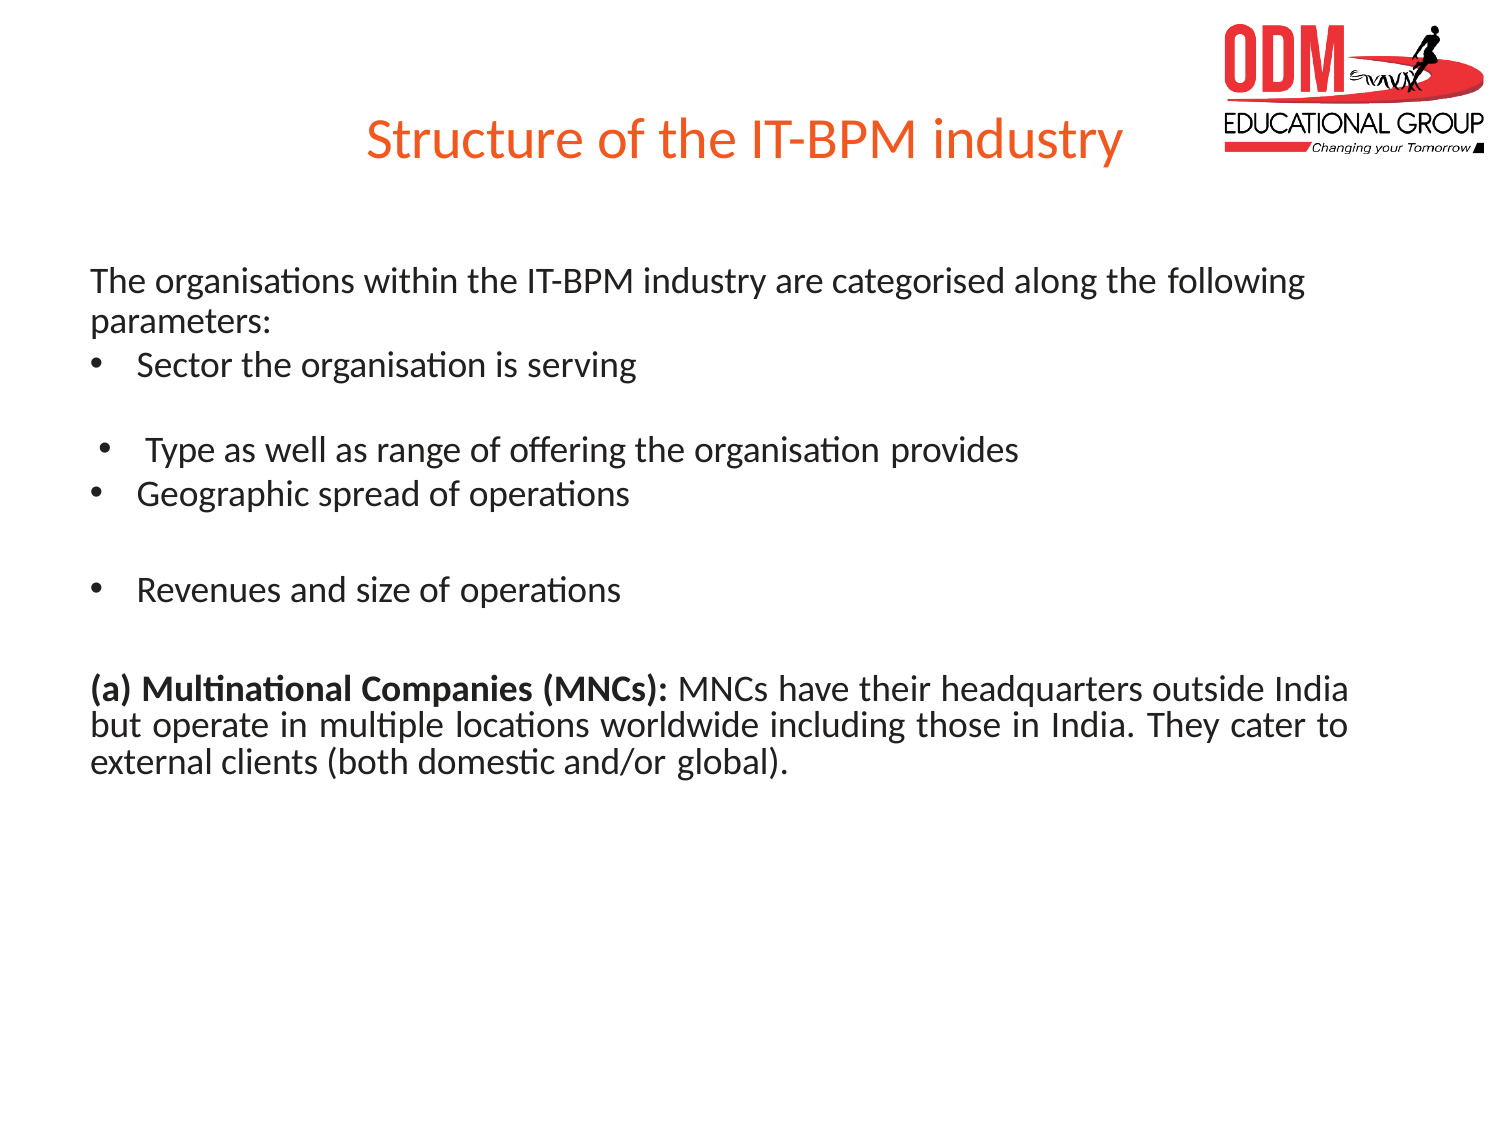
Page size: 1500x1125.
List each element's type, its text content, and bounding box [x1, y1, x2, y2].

text_box The organisations within the IT-BPM industry are categorised along the following parameters: Sector the organisation is serving Type as well as range of offering the organisation provides Geographic spread of operations Revenues and size of operations (a) Multinational Companies (MNCs): MNCs have their headquarters outside India but operate in multiple locations worldwide including those in India. They cater to external clients (both domestic and/or global). [87, 258, 1360, 783]
title Structure of the IT-BPM industry [364, 98, 1136, 258]
text_box [1224, 24, 1484, 154]
